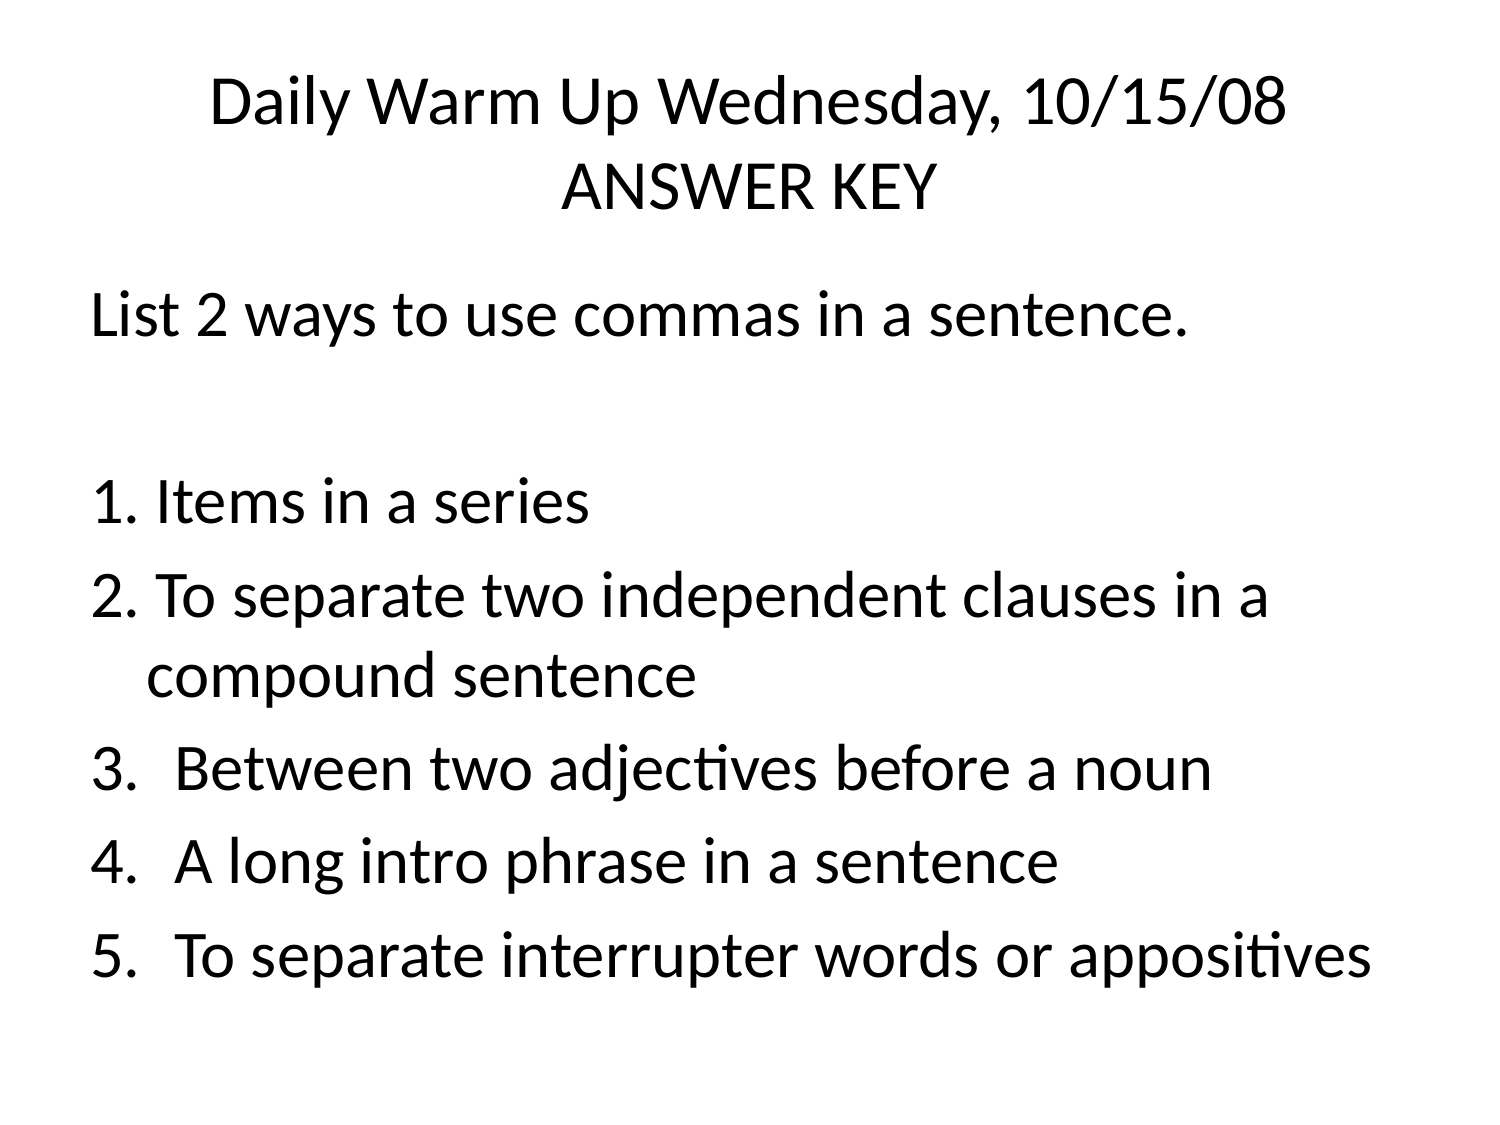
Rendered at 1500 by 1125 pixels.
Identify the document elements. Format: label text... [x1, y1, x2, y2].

title Daily Warm Up Wednesday, 10/15/08 ANSWER KEY [75, 45, 1425, 233]
list List 2 ways to use commas in a sentence. 1. Items in a series 2. To separate two independent clauses in a compound sentence Between two adjectives before a noun A long intro phrase in a sentence To separate interrupter words or appositives [75, 262, 1425, 1005]
